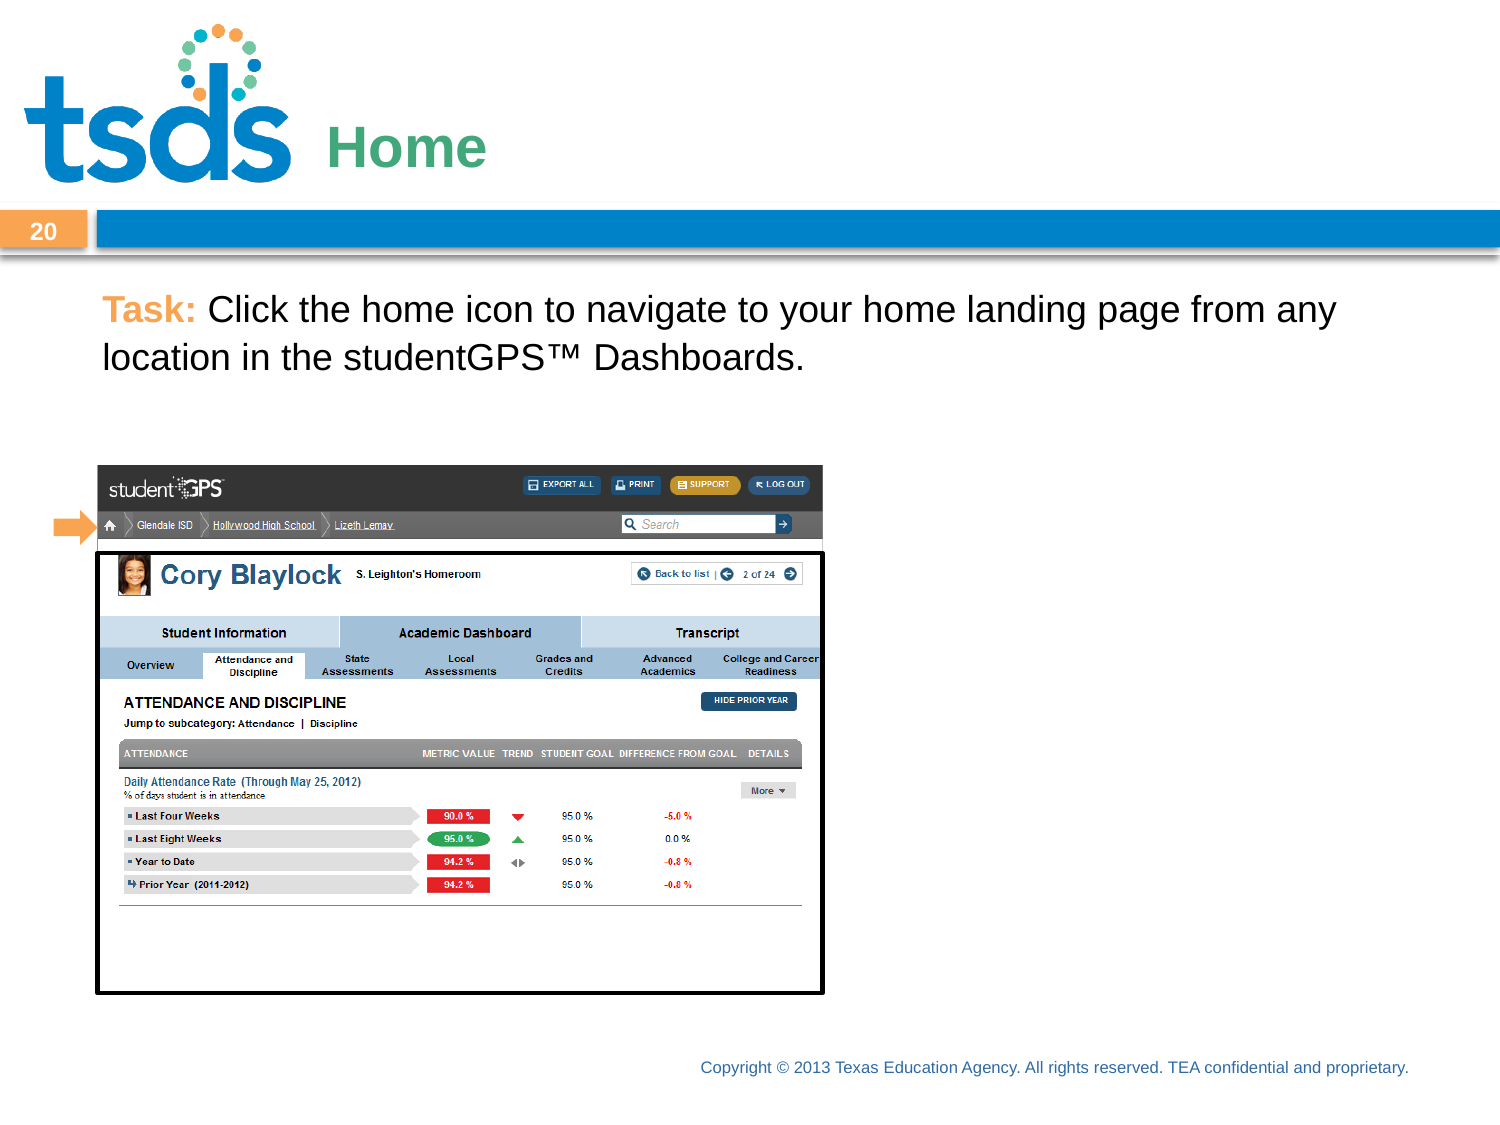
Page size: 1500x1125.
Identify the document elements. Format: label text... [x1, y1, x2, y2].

list Task: Click the home icon to navigate to your home landing page from any location in the studentGPS™ Dashboards. [87, 275, 1425, 1013]
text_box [97, 465, 823, 994]
slide_number 19 [0, 210, 88, 251]
picture [24, 24, 291, 191]
title Home [311, 75, 1437, 213]
text_box [52, 508, 91, 547]
